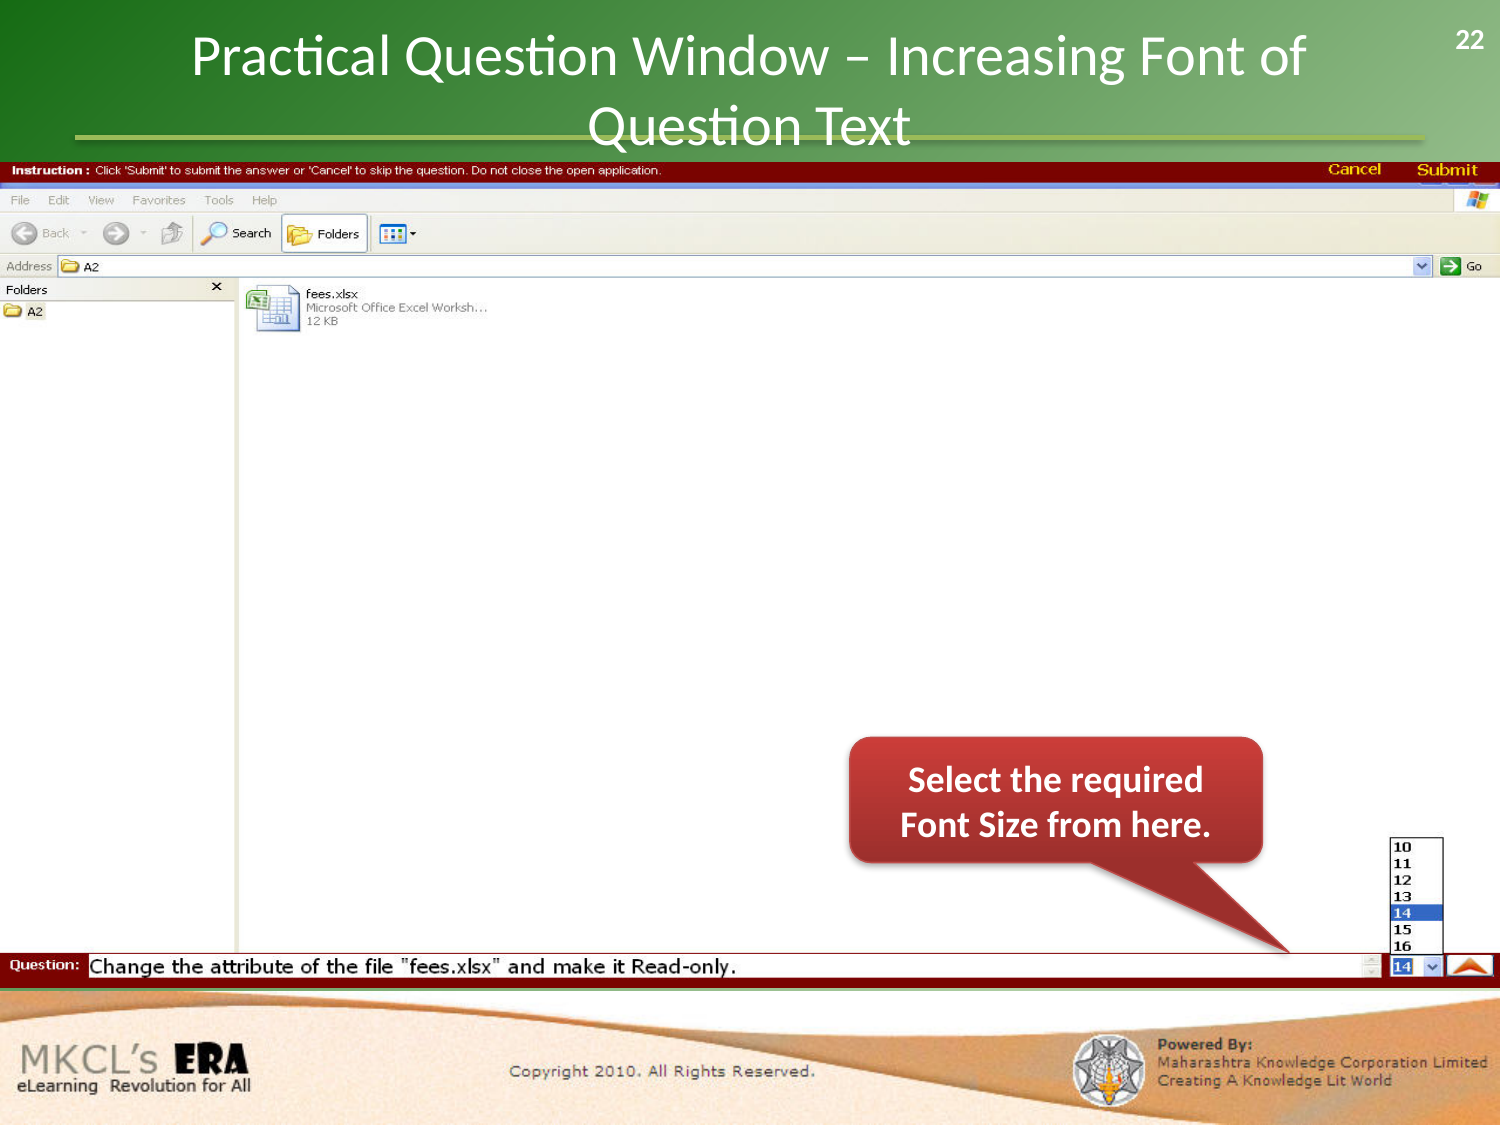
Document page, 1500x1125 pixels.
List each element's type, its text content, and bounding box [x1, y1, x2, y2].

title Practical Question Window – Increasing Font of Question Text [75, 24, 1425, 150]
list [0, 162, 1500, 988]
slide_number 22 [1425, 0, 1500, 75]
picture [0, 991, 1500, 1125]
